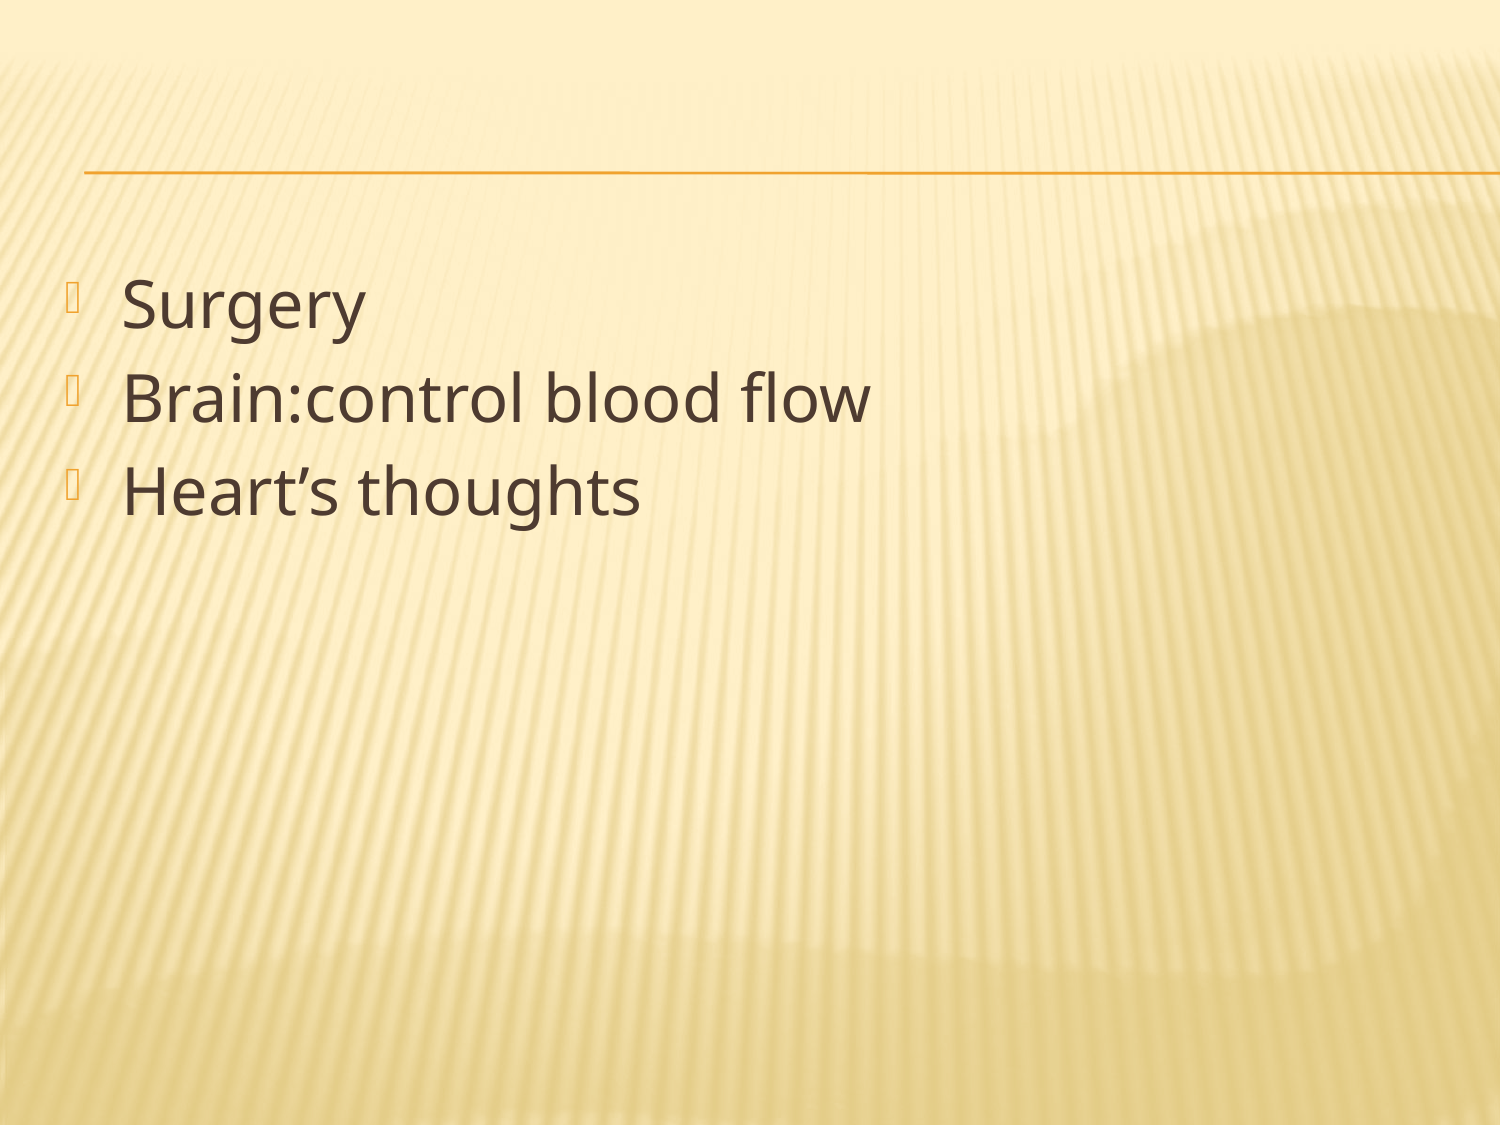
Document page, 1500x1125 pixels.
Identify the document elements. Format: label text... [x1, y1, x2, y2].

list Surgery Brain:control blood flow Heart’s thoughts [50, 254, 1475, 998]
